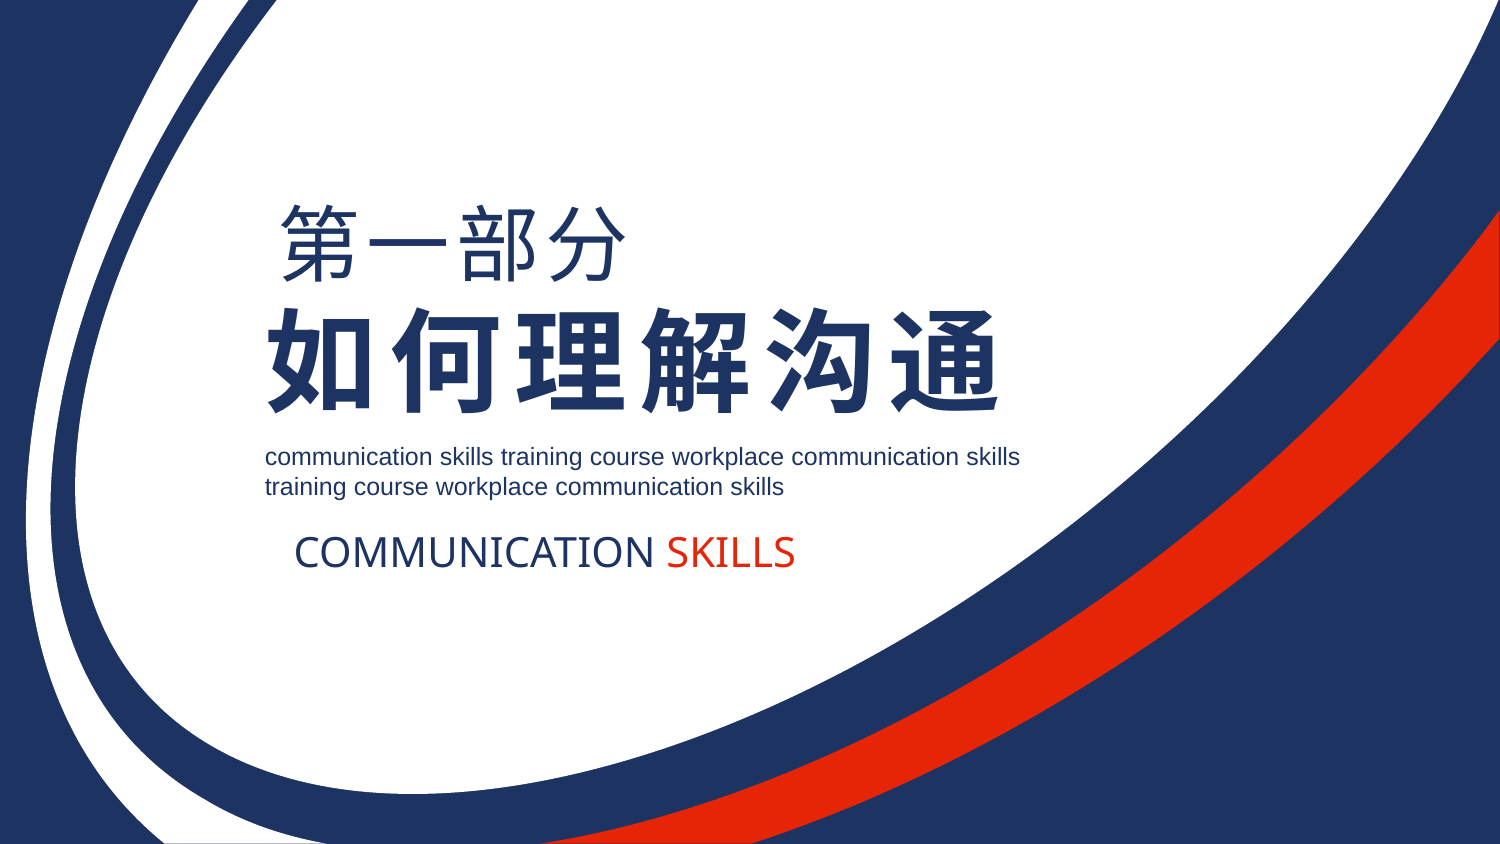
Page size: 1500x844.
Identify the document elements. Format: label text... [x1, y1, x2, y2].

text_box communication skills training course workplace communication skills training course workplace communication skills [249, 432, 1038, 508]
text_box COMMUNICATION SKILLS [278, 518, 812, 583]
text_box [540, 210, 1500, 844]
text_box [25, 0, 327, 844]
text_box 如何理解沟通 [249, 283, 1088, 420]
text_box [75, 0, 1499, 794]
text_box 第一部分 [262, 184, 664, 297]
